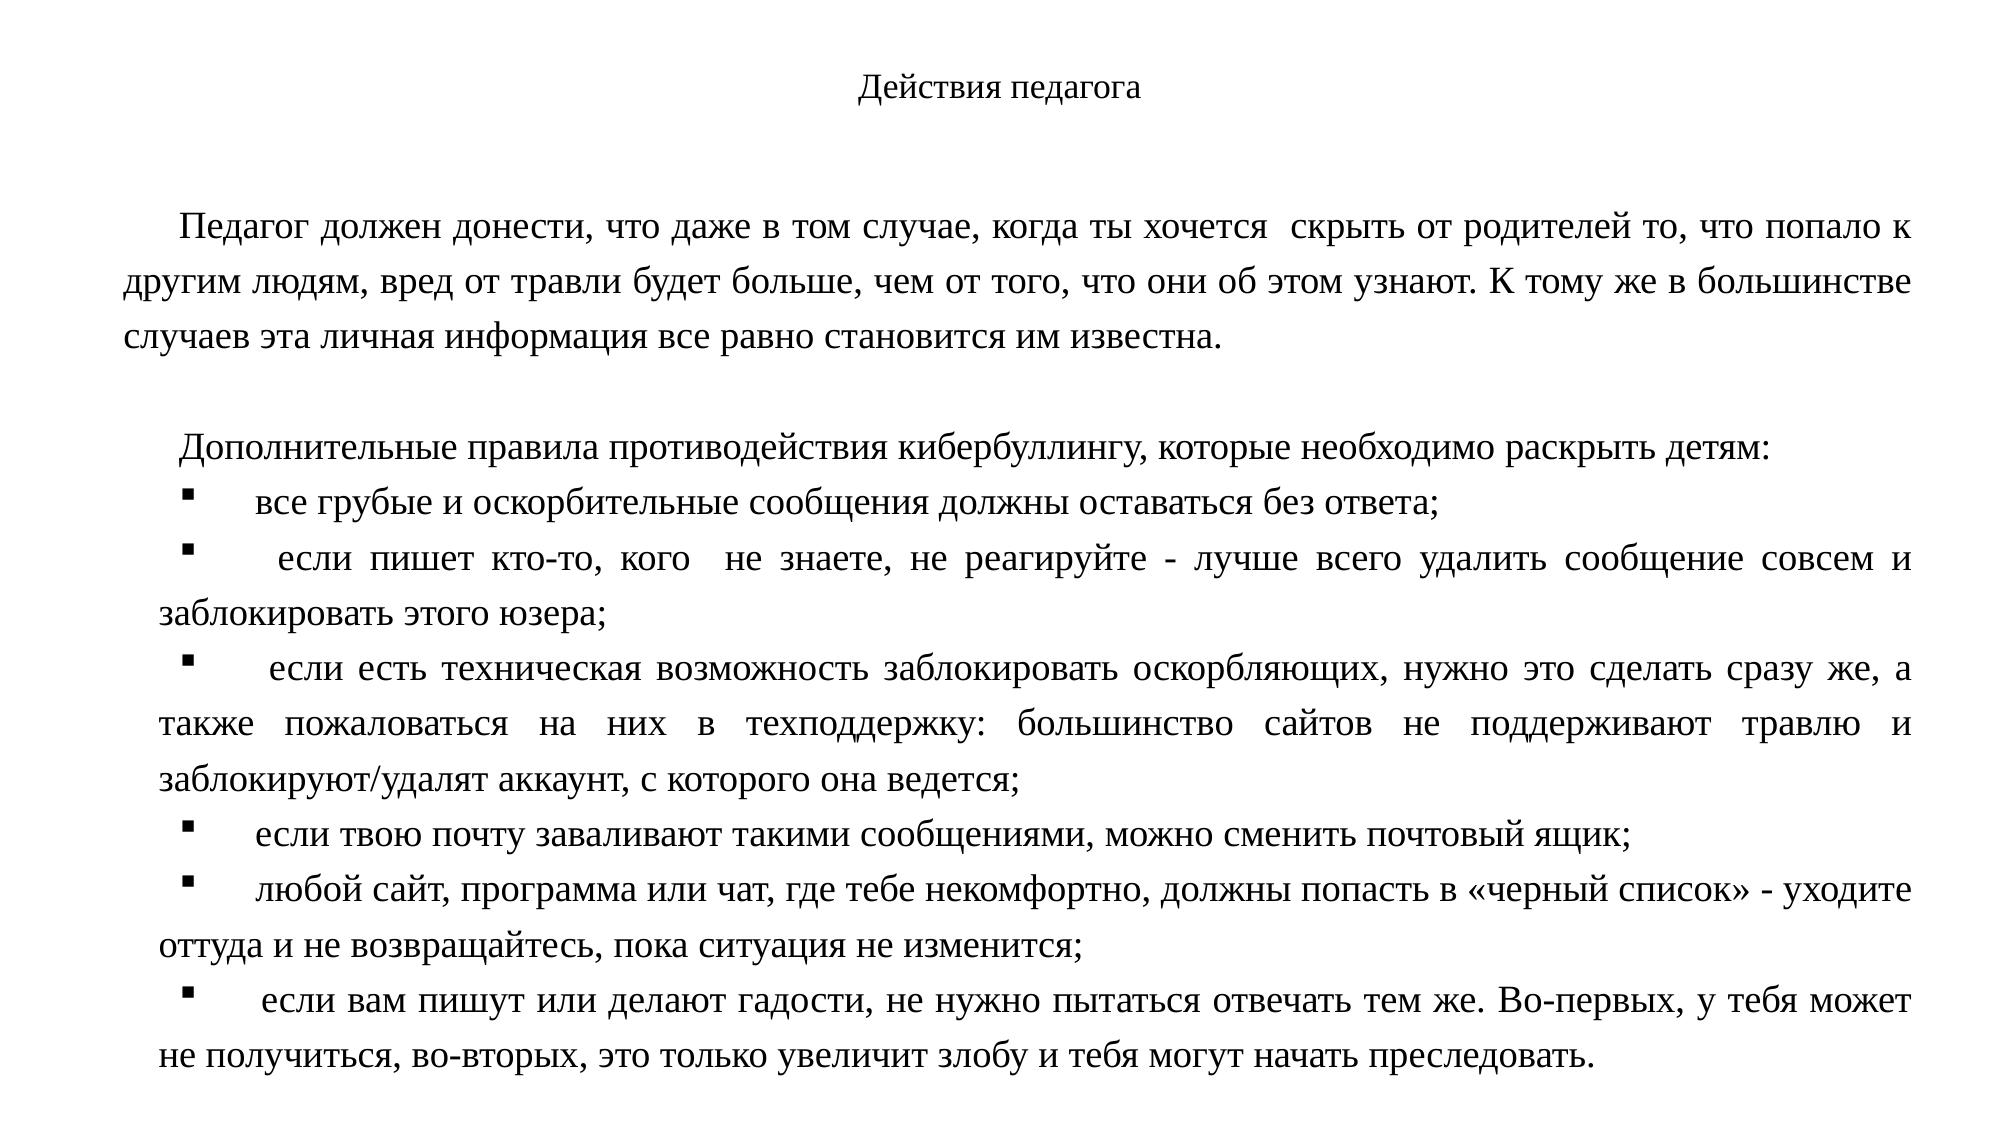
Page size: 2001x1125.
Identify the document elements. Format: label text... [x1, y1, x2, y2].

title Действия педагога [137, 59, 1863, 115]
list Педагог должен донести, что даже в том случае, когда ты хочется скрыть от родителей то, что попало к другим людям, вред от травли будет больше, чем от того, что они об этом узнают. К тому же в большинстве случаев эта личная информация все равно становится им известна. Дополнительные правила противодействия кибербуллингу, которые необходимо раскрыть детям: все грубые и оскорбительные сообщения должны оставаться без ответа; если пишет кто-то, кого не знаете, не реагируйте - лучше всего удалить сообщение совсем и заблокировать этого юзера; если есть техническая возможность заблокировать оскорбляющих, нужно это сделать сразу же, а также пожаловаться на них в техподдержку: большинство сайтов не поддерживают травлю и заблокируют/удалят аккаунт, с которого она ведется; если твою почту заваливают такими сообщениями, можно сменить почтовый ящик; любой сайт, программа или чат, где тебе некомфортно, должны попасть в «черный список» - уходите оттуда и не возвращайтесь, пока ситуация не изменится; если вам пишут или делают гадости, не нужно пытаться отвечать тем же. Во-первых, у тебя может не получиться, во-вторых, это только увеличит злобу и тебя могут начать преследовать. [108, 183, 1928, 1086]
